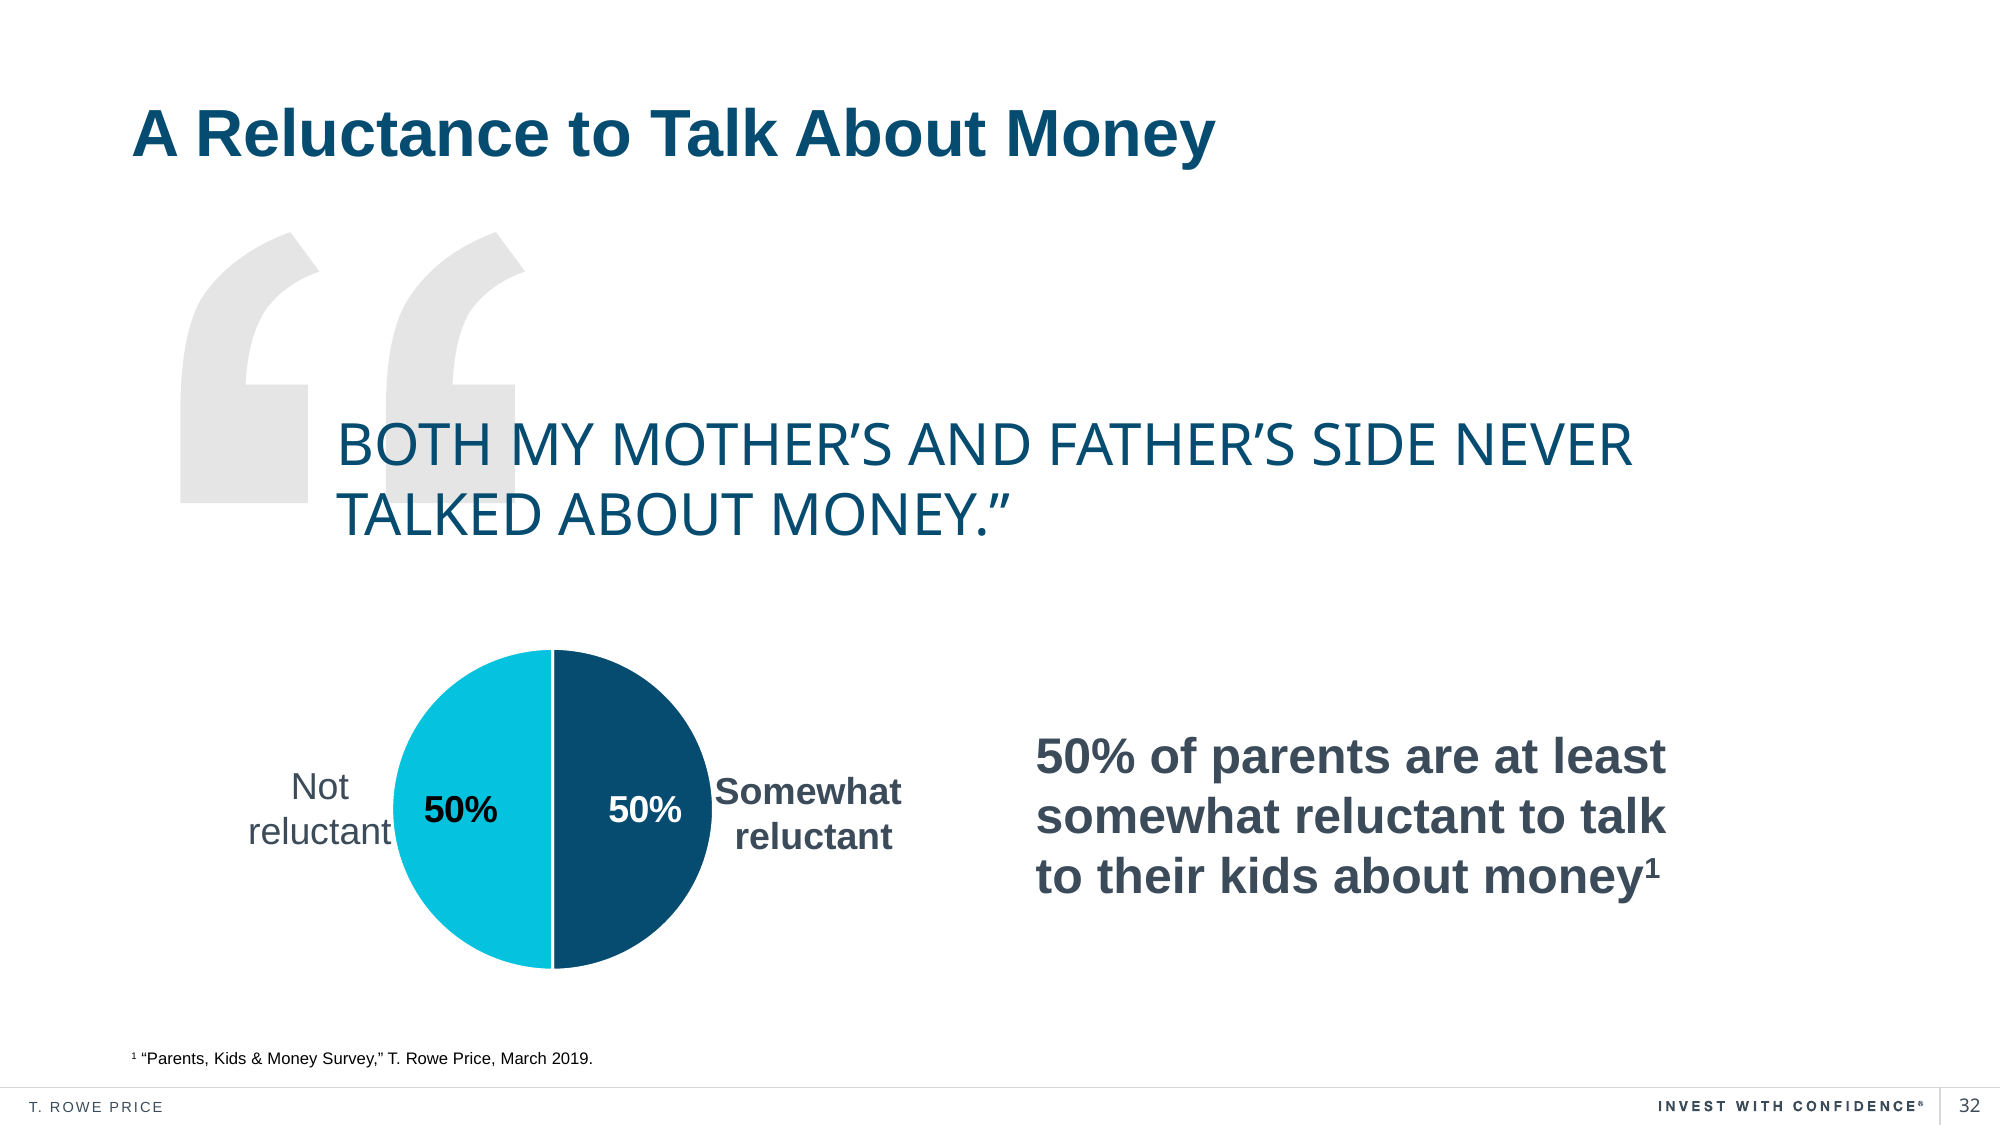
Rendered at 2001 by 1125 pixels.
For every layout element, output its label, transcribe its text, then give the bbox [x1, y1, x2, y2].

text_box 50% of parents are at least somewhat reluctant to talk to their kids about money1 [1035, 723, 1810, 904]
text_box [180, 232, 320, 504]
text_box [386, 232, 525, 399]
title A Reluctance to Talk About Money [131, 48, 1869, 171]
text_box Somewhat reluctant [849, 767, 913, 858]
text_box Not reluctant [248, 761, 256, 852]
list 1 “Parents, Kids & Money Survey,” T. Rowe Price, March 2019. [131, 993, 1838, 1068]
text_box BOTH MY MOTHER’S AND FATHER’S SIDE NEVER TALKED ABOUT MONEY.” [322, 399, 1750, 555]
chart [256, 641, 849, 978]
